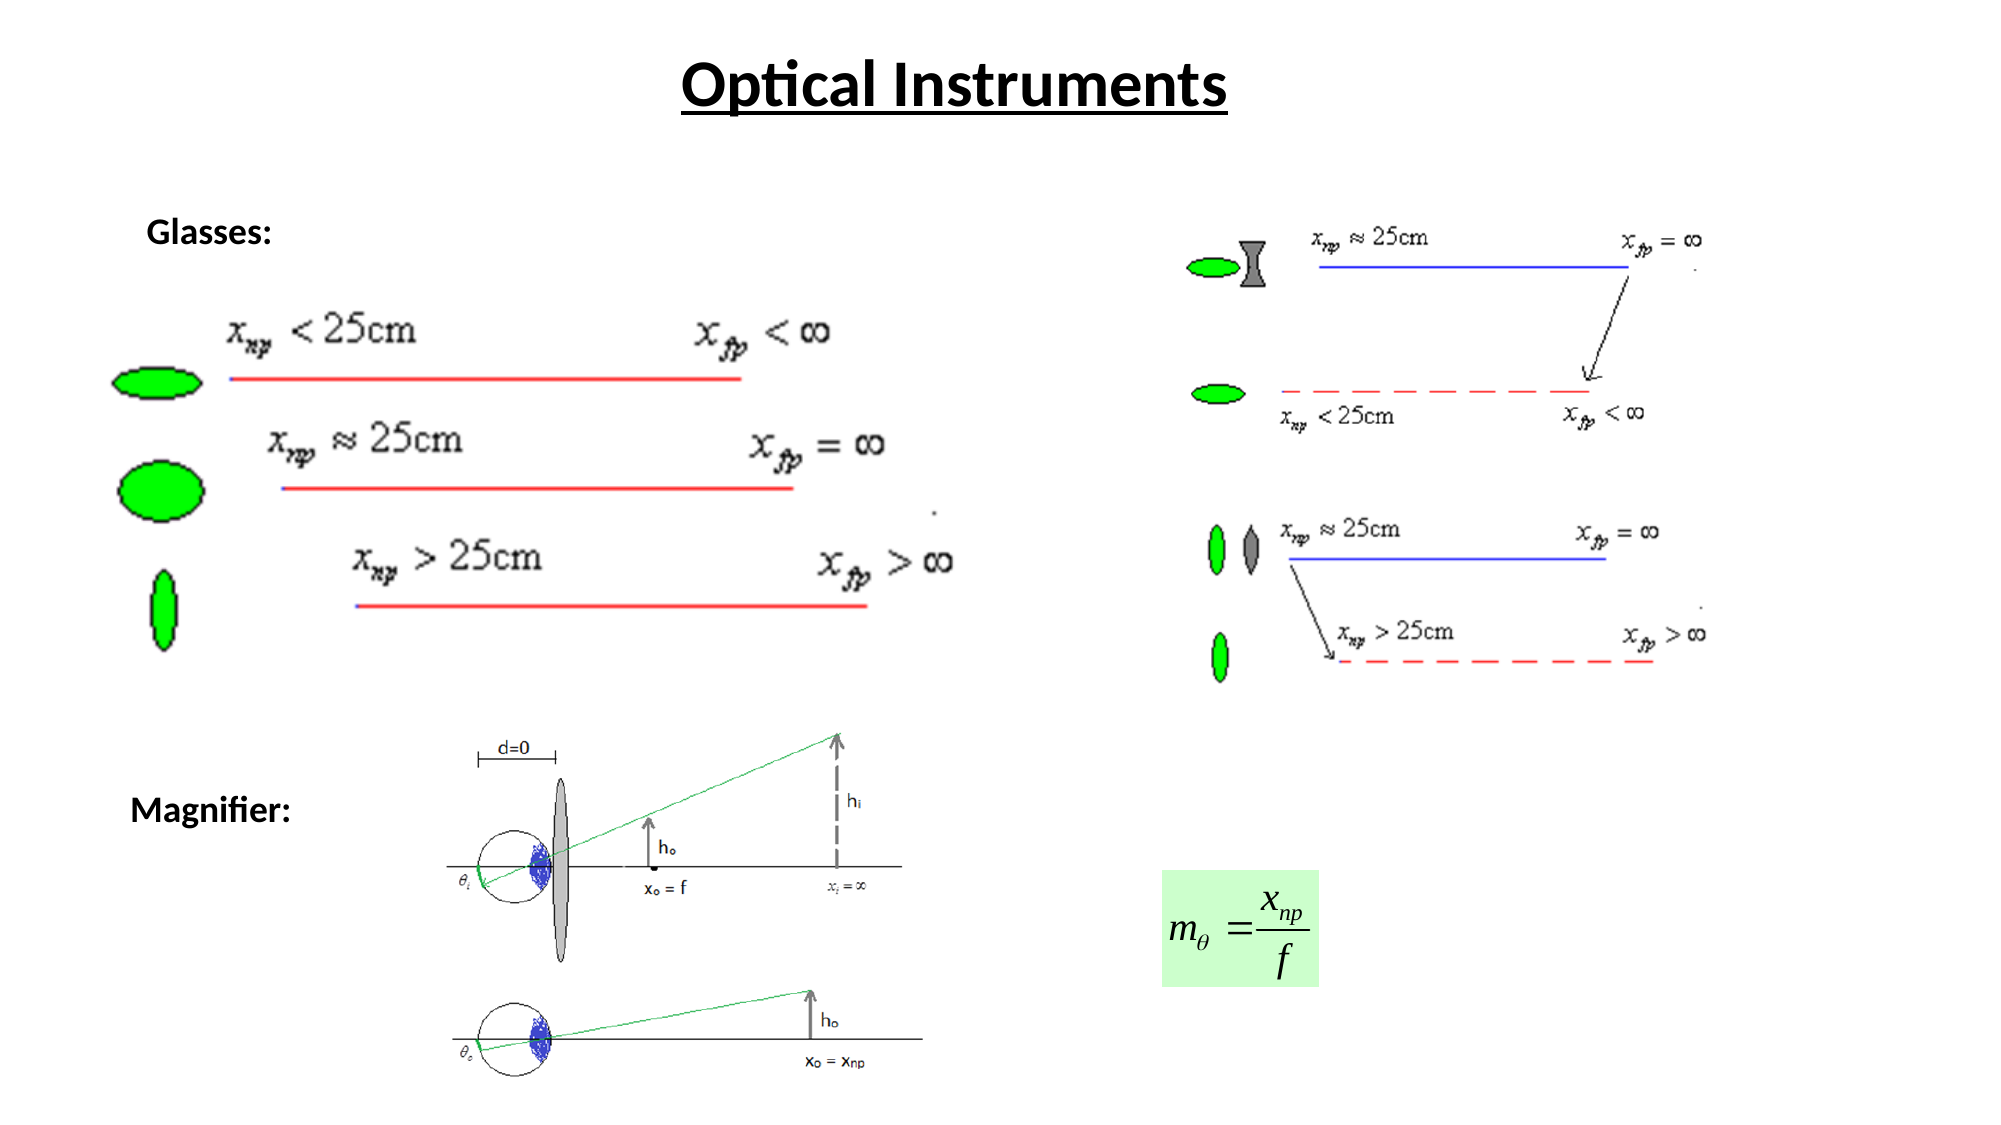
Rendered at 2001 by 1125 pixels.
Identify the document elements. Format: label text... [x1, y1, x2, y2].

picture [1197, 489, 1723, 702]
picture [90, 280, 1000, 665]
text_box Optical Instruments [666, 32, 1272, 127]
picture [431, 719, 940, 1093]
text_box Magnifier: [115, 777, 337, 838]
text_box Glasses: [131, 199, 321, 260]
picture [1176, 208, 1706, 439]
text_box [1161, 870, 1321, 988]
